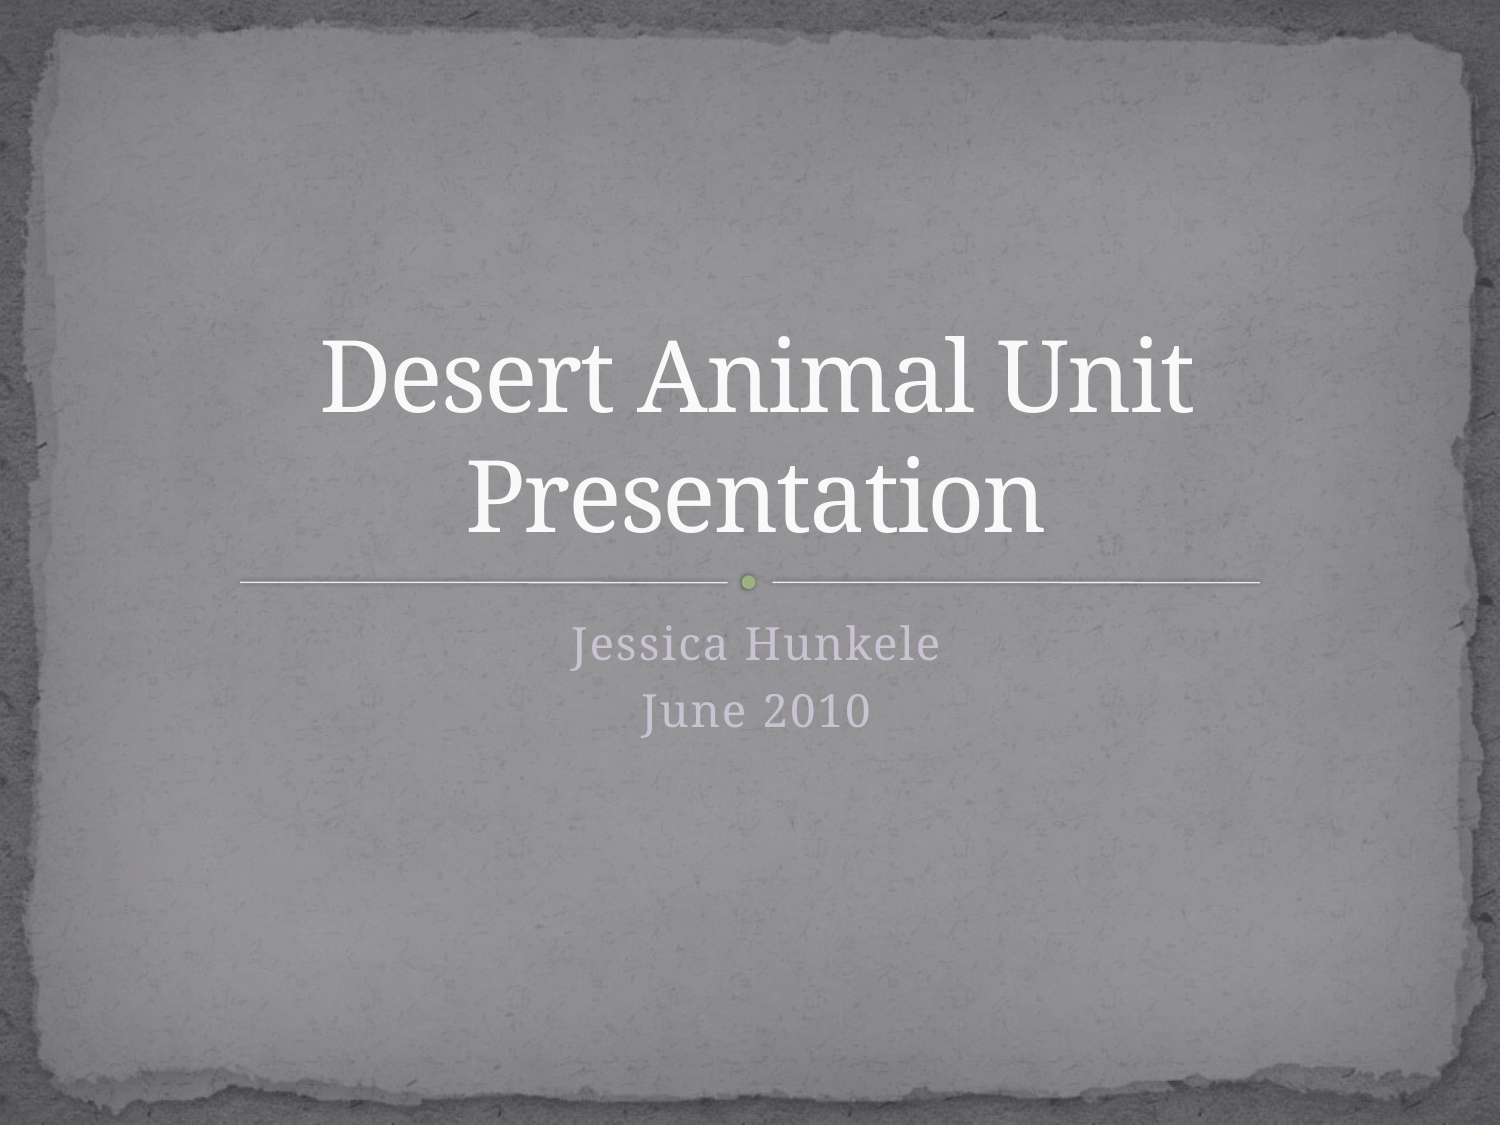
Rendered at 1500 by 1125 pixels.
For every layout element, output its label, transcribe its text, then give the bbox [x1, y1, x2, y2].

title Desert Animal Unit Presentation [74, 235, 1438, 561]
subtitle Jessica Hunkele June 2010 [75, 606, 1438, 795]
